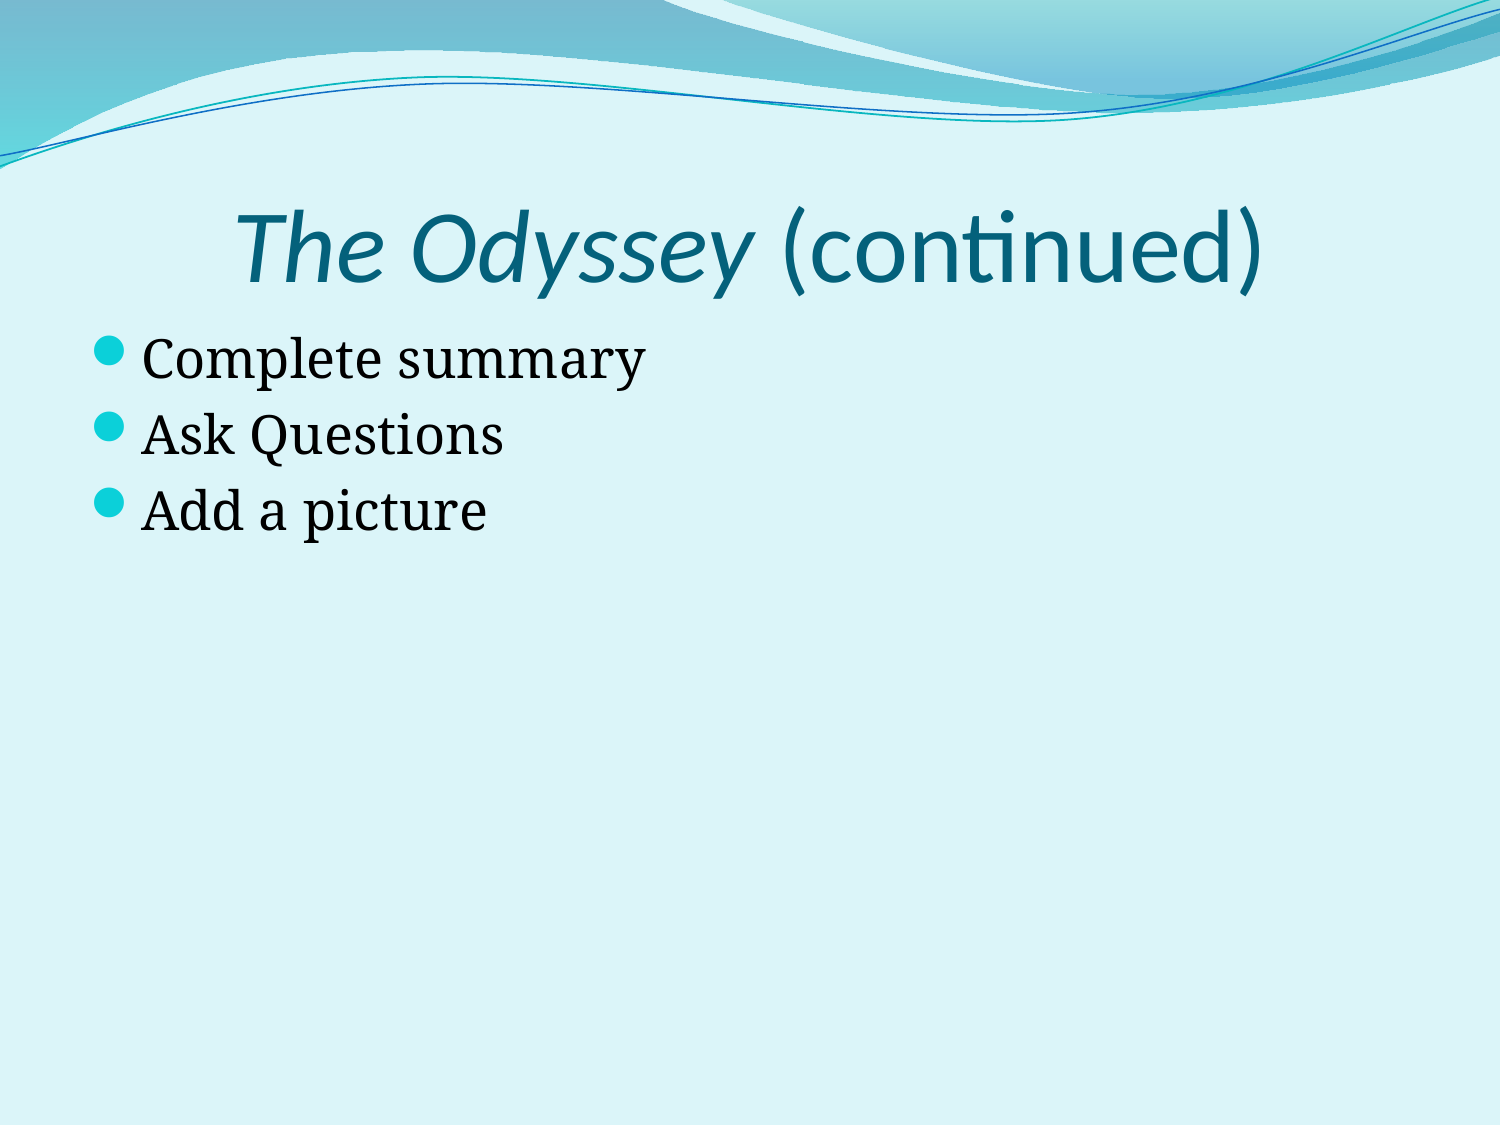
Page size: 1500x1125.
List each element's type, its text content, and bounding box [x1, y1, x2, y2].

list Complete summary Ask Questions Add a picture [75, 317, 1425, 1038]
title The Odyssey (continued) [75, 115, 1425, 303]
